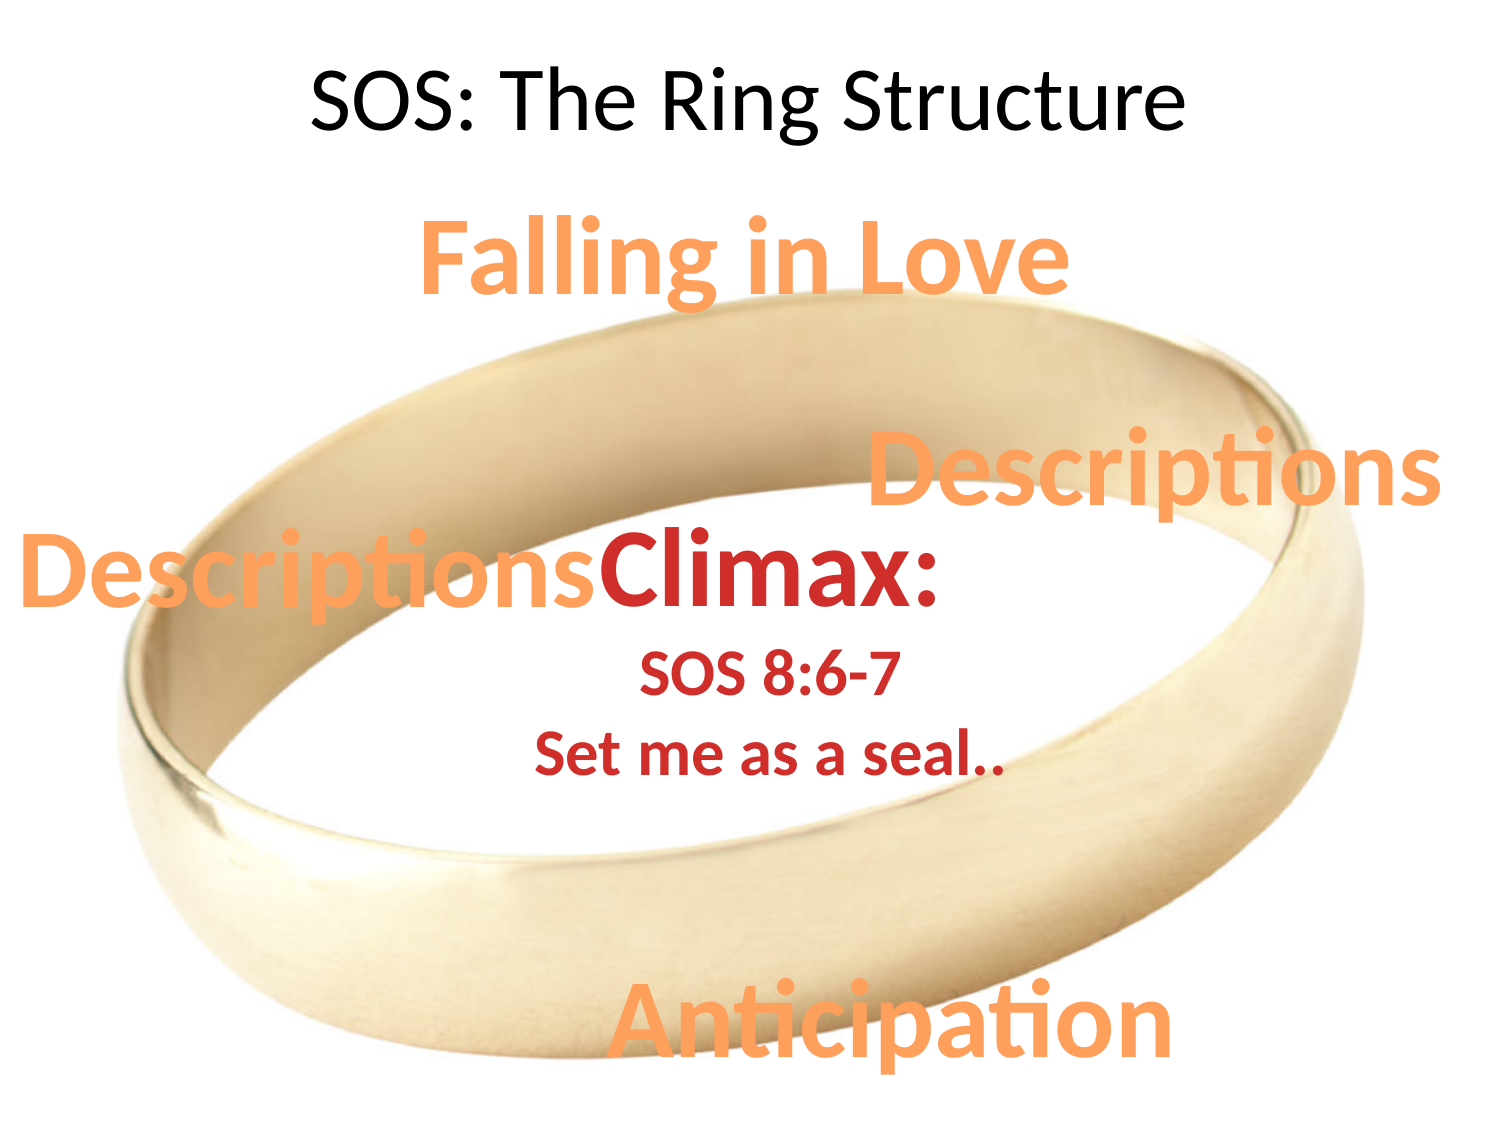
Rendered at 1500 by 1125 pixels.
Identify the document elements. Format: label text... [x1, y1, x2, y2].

text_box Descriptions [3, 487, 87, 638]
picture [92, 269, 1388, 1088]
text_box Descriptions [1392, 385, 1460, 536]
title SOS: The Ring Structure [74, 0, 1426, 188]
text_box Falling in Love [404, 174, 1089, 268]
